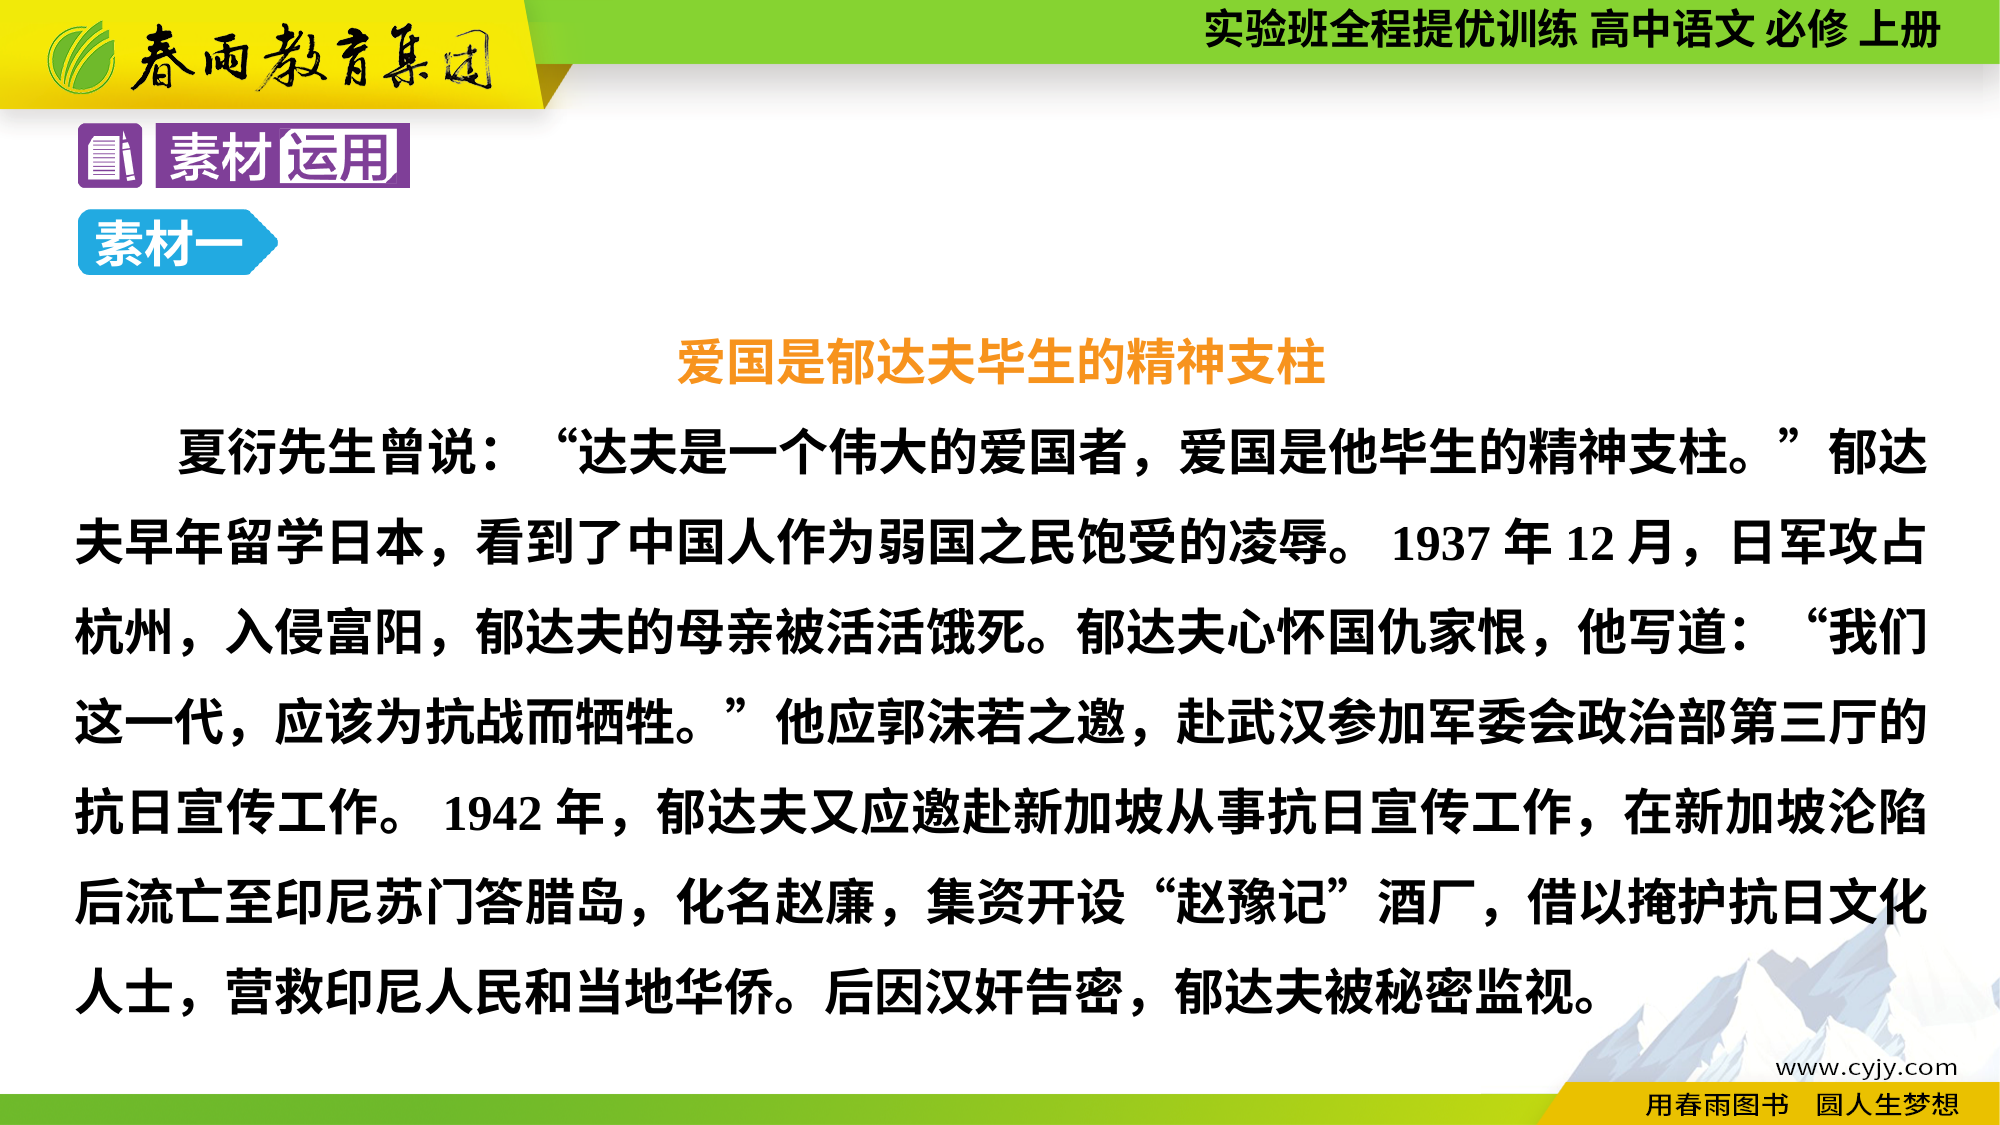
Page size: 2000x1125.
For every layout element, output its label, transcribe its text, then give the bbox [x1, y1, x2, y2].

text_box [78, 204, 278, 281]
list 爱国是郁达夫毕生的精神支柱 夏衍先生曾说：“达夫是一个伟大的爱国者，爱国是他毕生的精神支柱。”郁达夫早年留学日本，看到了中国人作为弱国之民饱受的凌辱。1937年12月，日军攻占杭州，入侵富阳，郁达夫的母亲被活活饿死。郁达夫心怀国仇家恨，他写道：“我们这一代，应该为抗战而牺牲。”他应郭沫若之邀，赴武汉参加军委会政治部第三厅的抗日宣传工作。1942年，郁达夫又应邀赴新加坡从事抗日宣传工作，在新加坡沦陷后流亡至印尼苏门答腊岛，化名赵廉，集资开设“赵豫记”酒厂，借以掩护抗日文化人士，营救印尼人民和当地华侨。后因汉奸告密，郁达夫被秘密监视。 [59, 292, 1944, 1035]
picture [0, 0, 2000, 1125]
